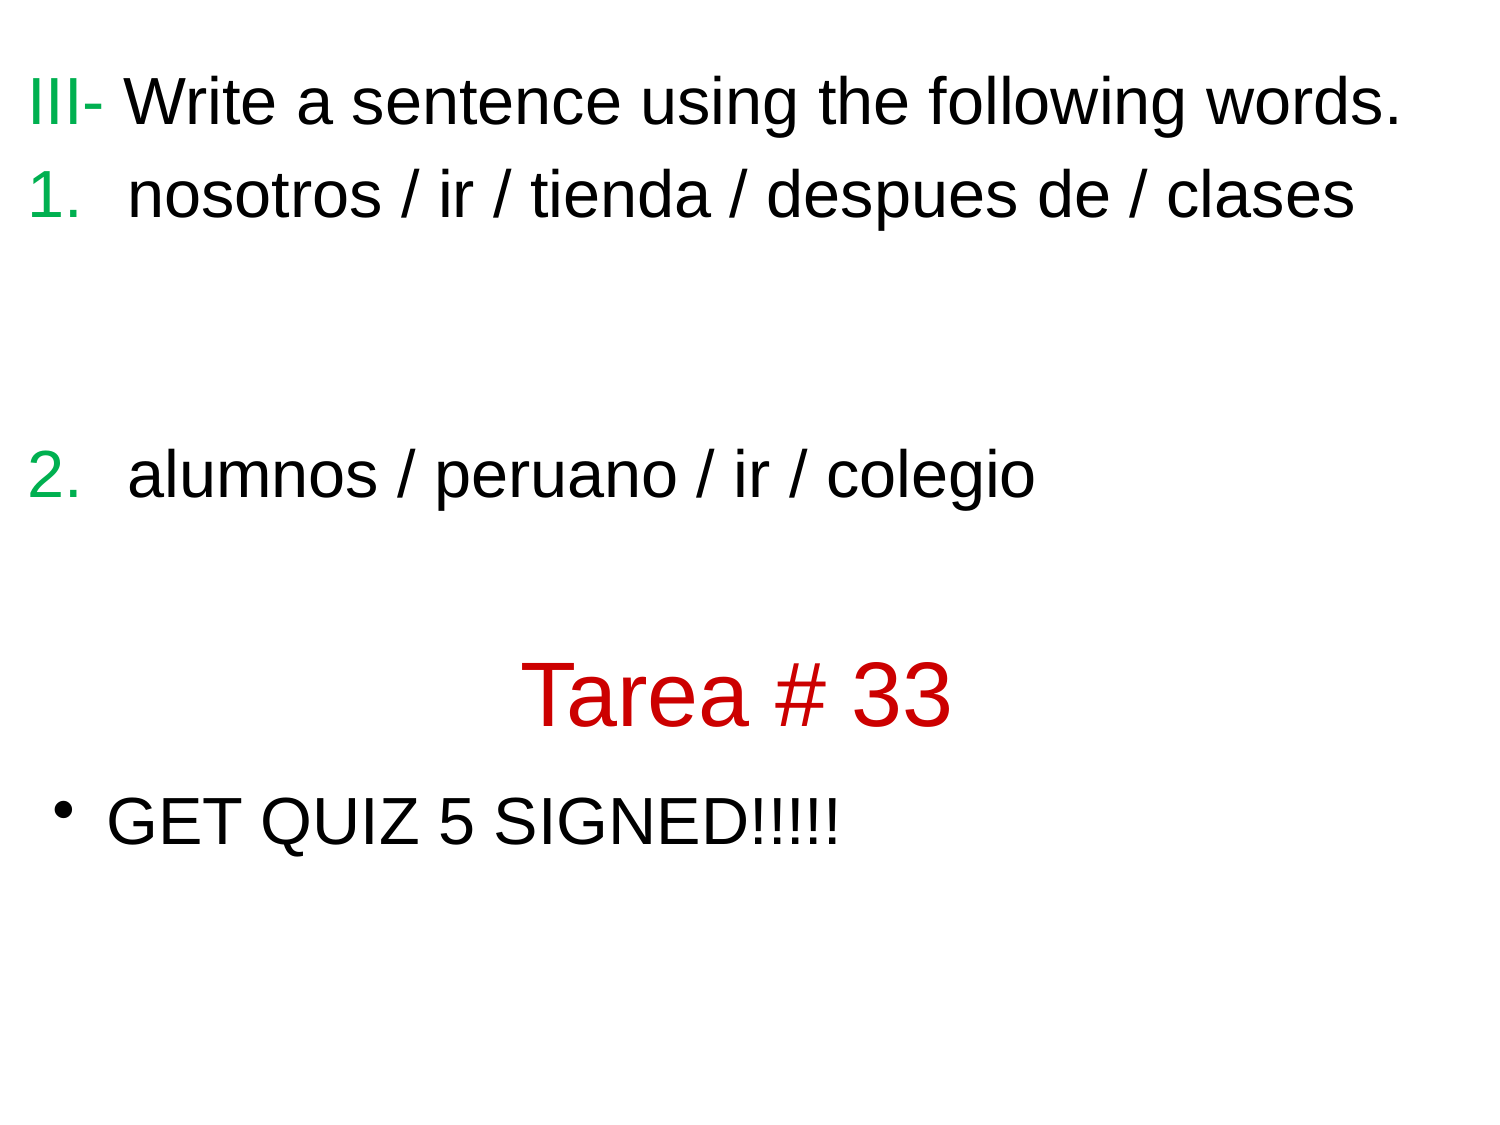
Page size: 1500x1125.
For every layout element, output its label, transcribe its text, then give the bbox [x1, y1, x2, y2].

list III- Write a sentence using the following words. nosotros / ir / tienda / despues de / clases alumnos / peruano / ir / colegio [12, 50, 1500, 1025]
text_box Tarea # 33 [62, 617, 1413, 763]
text_box GET QUIZ 5 SIGNED!!!!! [37, 770, 1438, 865]
